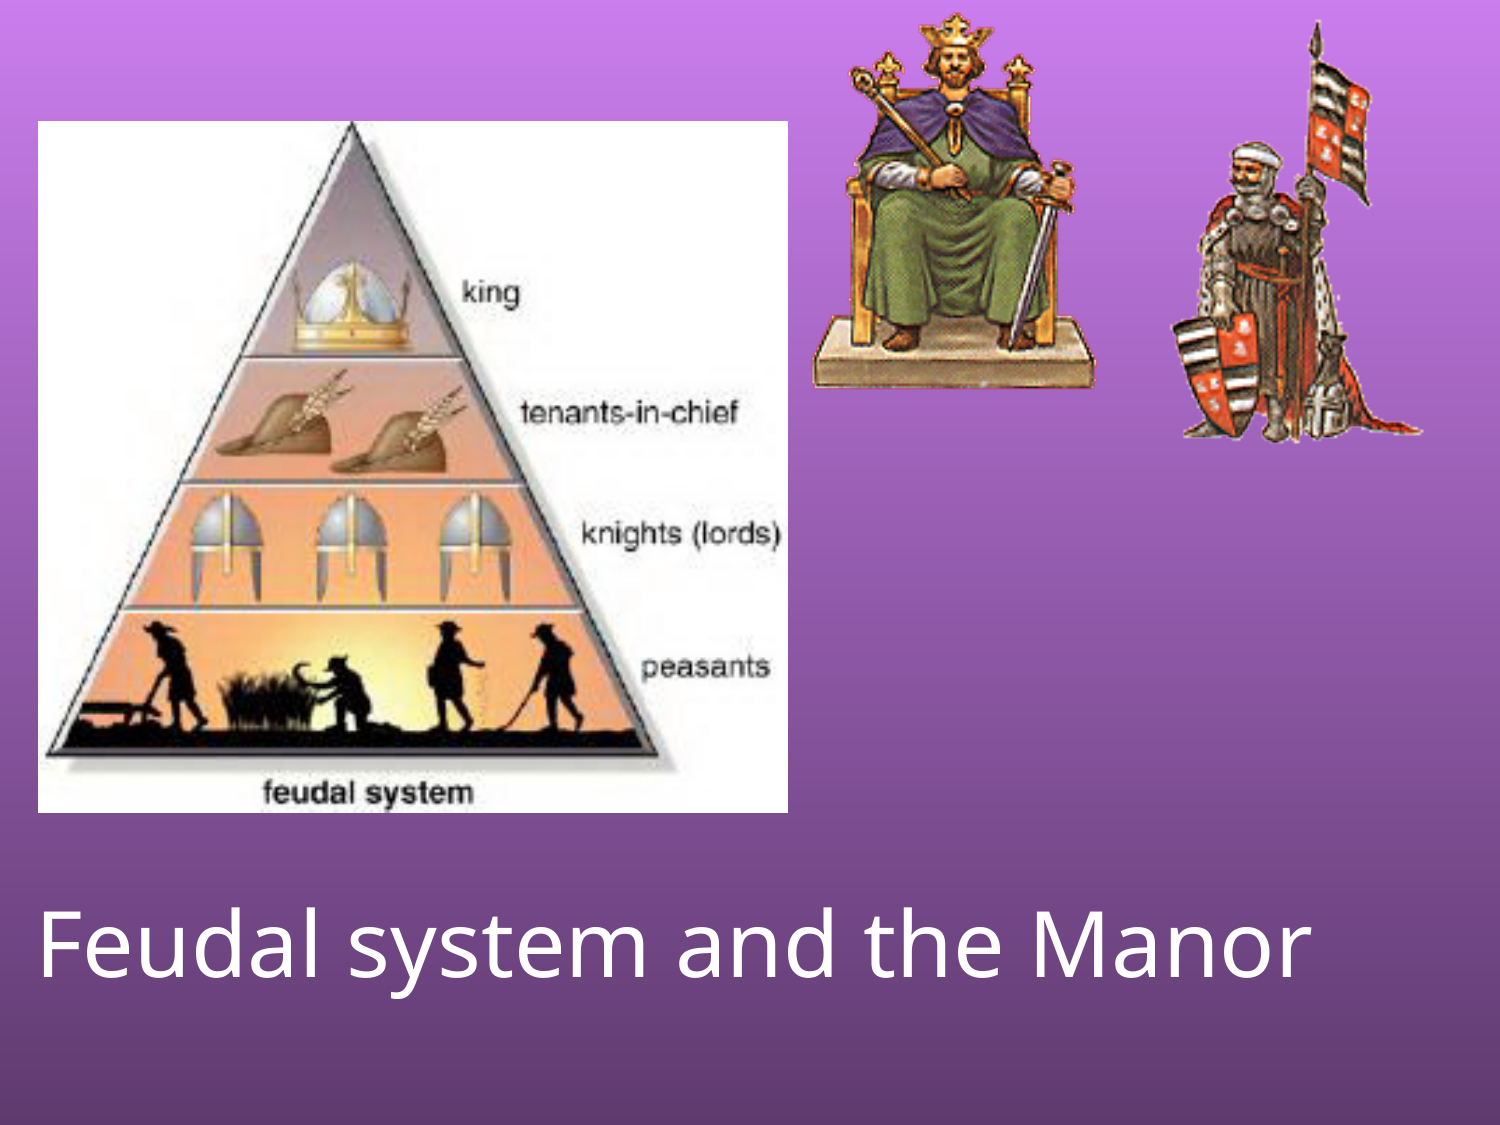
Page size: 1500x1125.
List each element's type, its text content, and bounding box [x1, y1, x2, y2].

picture [37, 121, 788, 813]
picture [1162, 0, 1444, 463]
title Feudal system and the Manor [0, 757, 1351, 1125]
picture [797, 0, 1119, 421]
